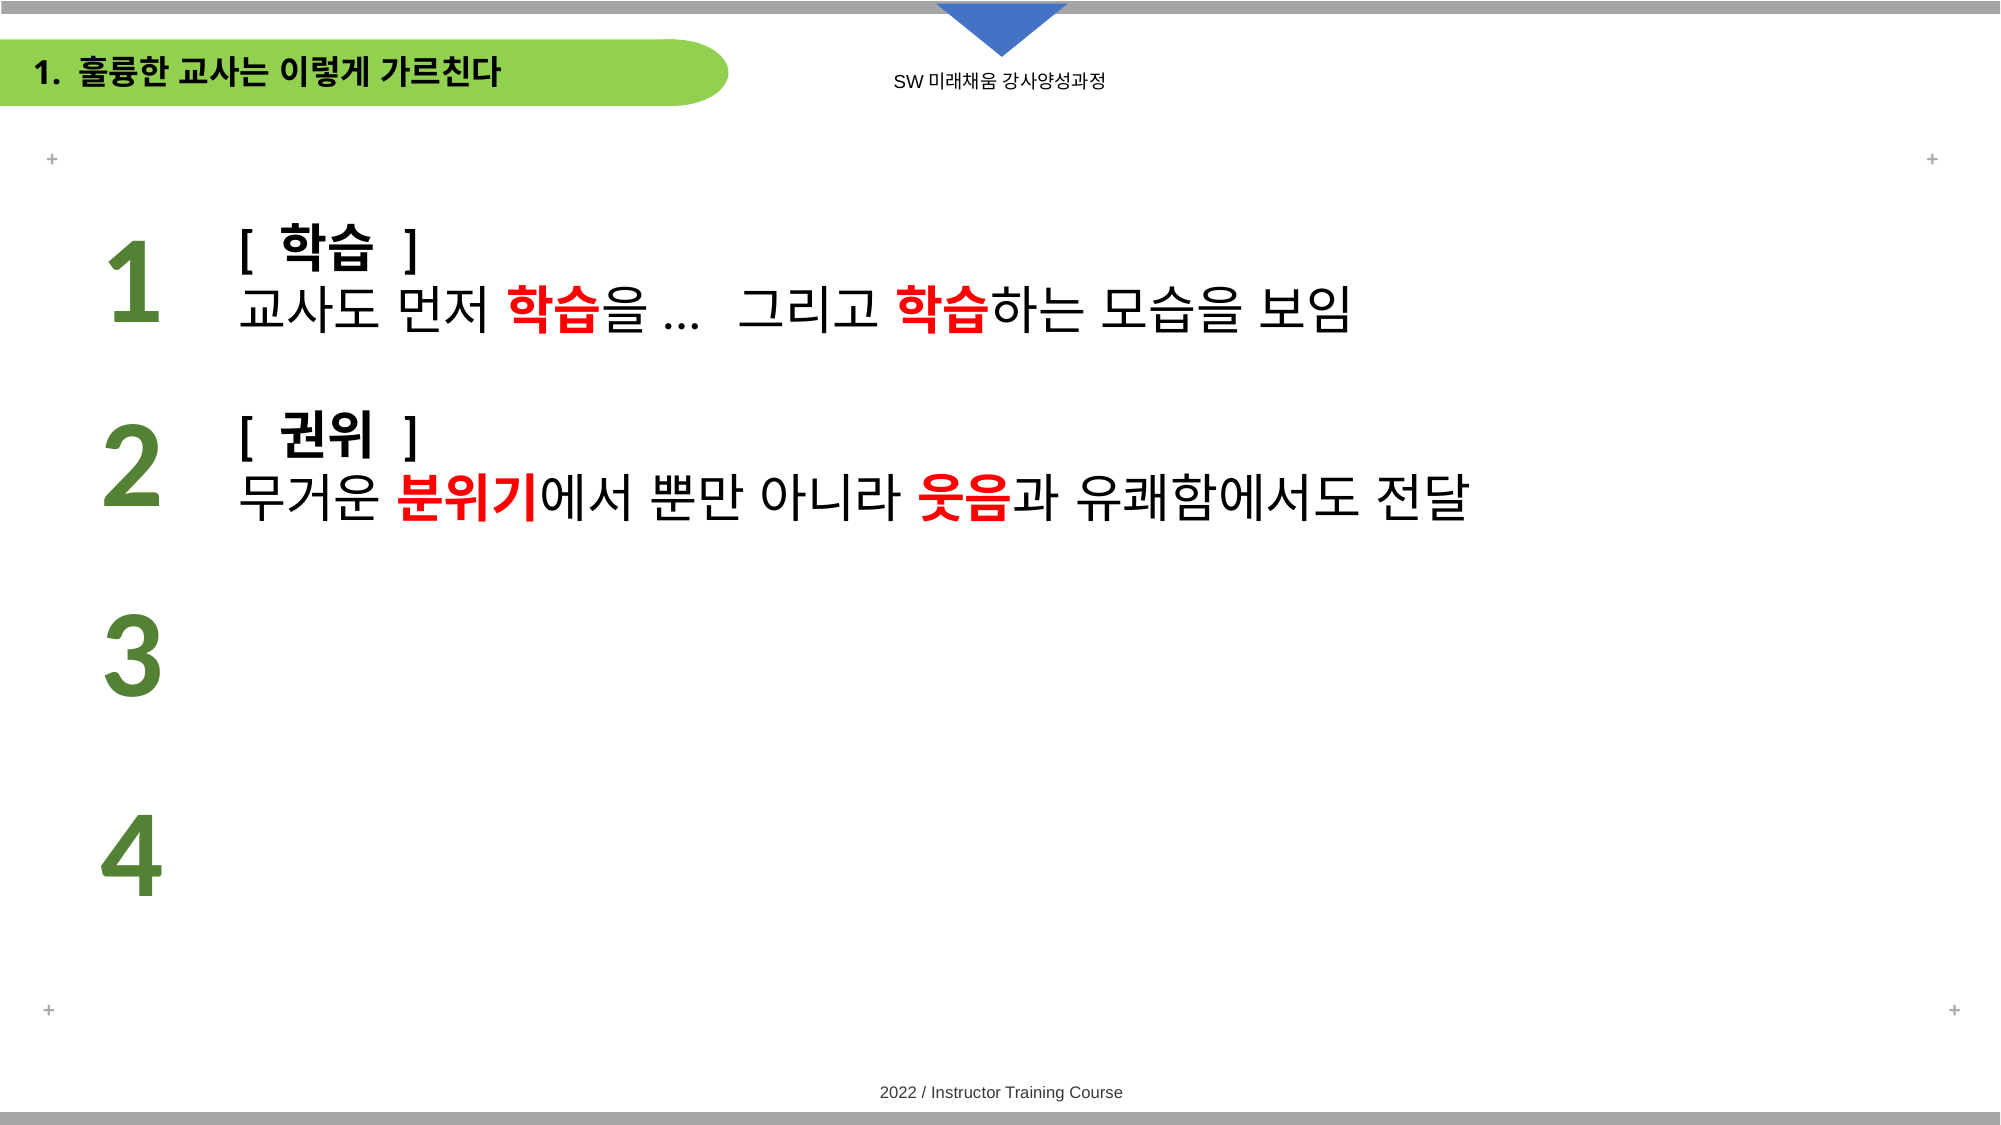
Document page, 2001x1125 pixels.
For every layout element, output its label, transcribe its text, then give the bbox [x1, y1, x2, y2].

text_box 2 [86, 374, 296, 540]
text_box 4 [86, 764, 296, 930]
text_box [ 학습 ] 교사도 먼저 학습을... 그리고 학습하는 모습을 보임 [ 권위 ] 무거운 분위기에서 뿐만 아니라 웃음과 유쾌함에서도 전달 세번째 질문 빅데이터/AI가 대세인데, 나와 무슨 상관이 있는가? 네번째 질문 왜 데이터를 적극적으로 활용해야 하는가? [223, 207, 1938, 910]
title 1. 훌륭한 교사는 이렇게 가르친다 [18, 41, 686, 107]
text_box 1 [86, 190, 296, 356]
text_box 3 [86, 563, 296, 729]
